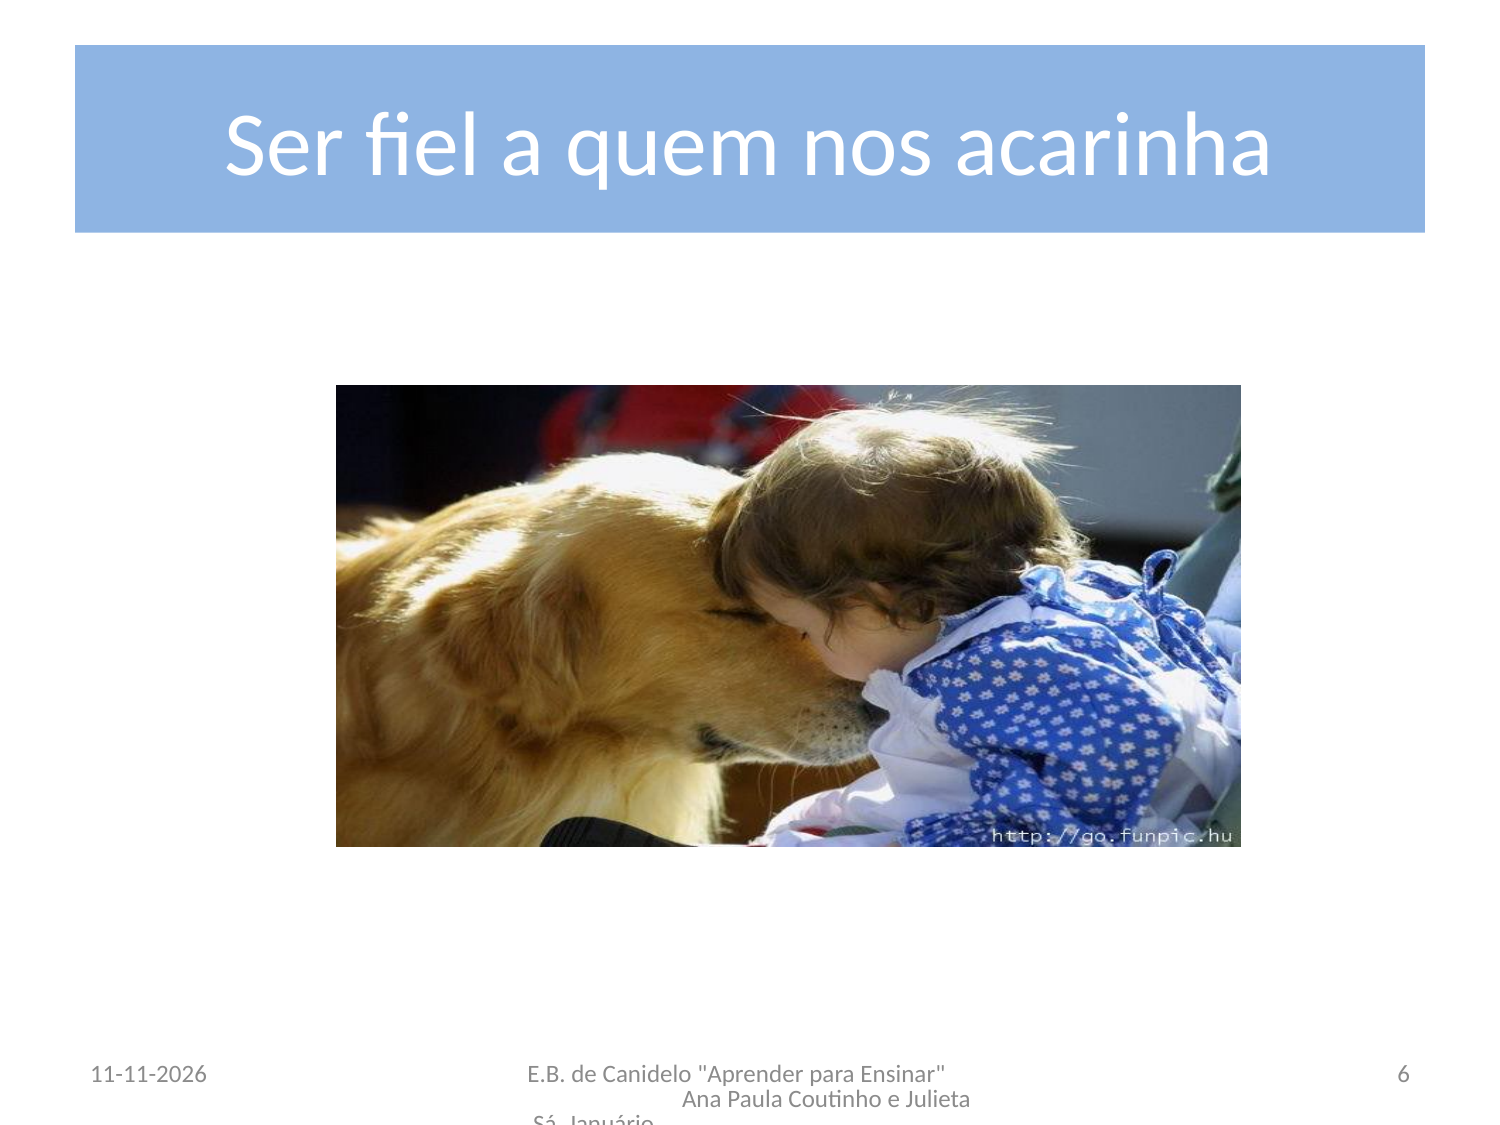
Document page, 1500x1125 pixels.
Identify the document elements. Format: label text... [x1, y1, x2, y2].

picture [336, 385, 1241, 848]
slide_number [75, 1042, 425, 1103]
footer E.B. de Canidelo "Aprender para Ensinar" Ana Paula Coutinho e Julieta Sá Januário [512, 1042, 988, 1103]
slide_number 6 [1074, 1042, 1425, 1103]
title Ser fiel a quem nos acarinha [75, 45, 1425, 233]
